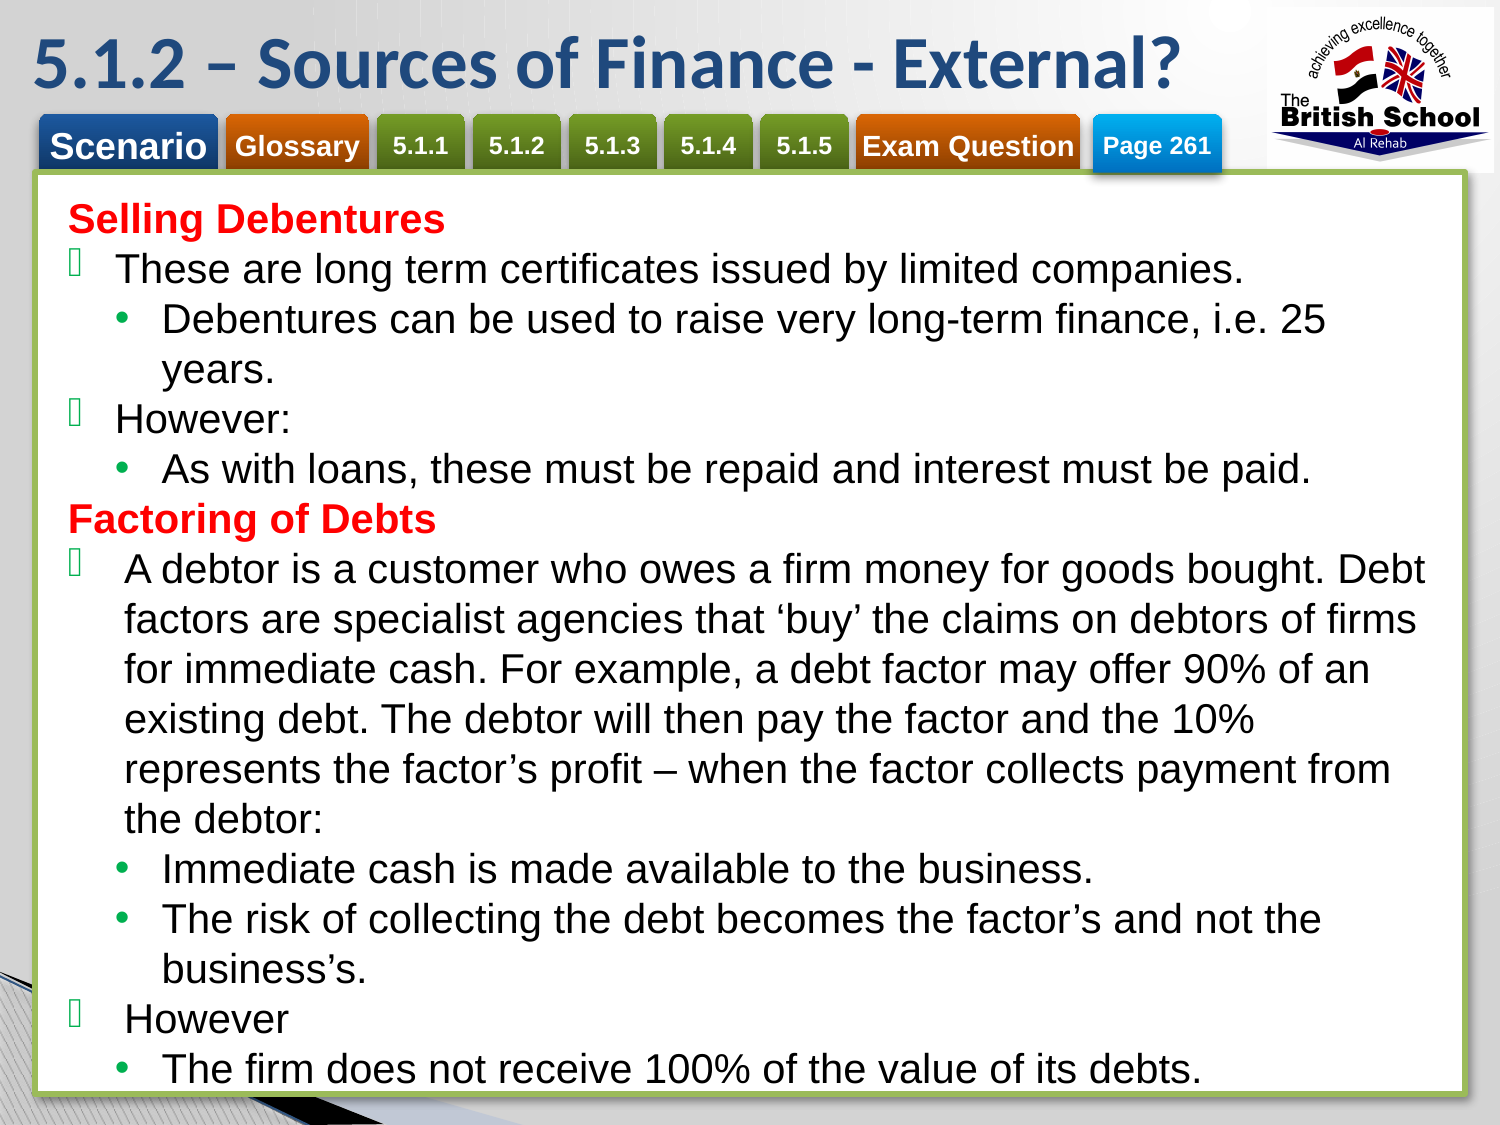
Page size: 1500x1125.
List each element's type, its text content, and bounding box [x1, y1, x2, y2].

text_box Selling Debentures These are long term certificates issued by limited companies. Debentures can be used to raise very long-term finance, i.e. 25 years. However: As with loans, these must be repaid and interest must be paid. Factoring of Debts A debtor is a customer who owes a firm money for goods bought. Debt factors are specialist agencies that ‘buy’ the claims on debtors of firms for immediate cash. For example, a debt factor may offer 90% of an existing debt. The debtor will then pay the factor and the 10% represents the factor’s profit – when the factor collects payment from the debtor: Immediate cash is made available to the business. The risk of collecting the debt becomes the factor’s and not the business’s. However The firm does not receive 100% of the value of its debts. [53, 184, 1447, 1100]
title 5.1.2 – Sources of Finance - External? [17, 7, 1235, 110]
picture [281, 1114, 303, 1125]
picture [1267, 7, 1495, 173]
text_box Page 261 [1092, 114, 1223, 173]
